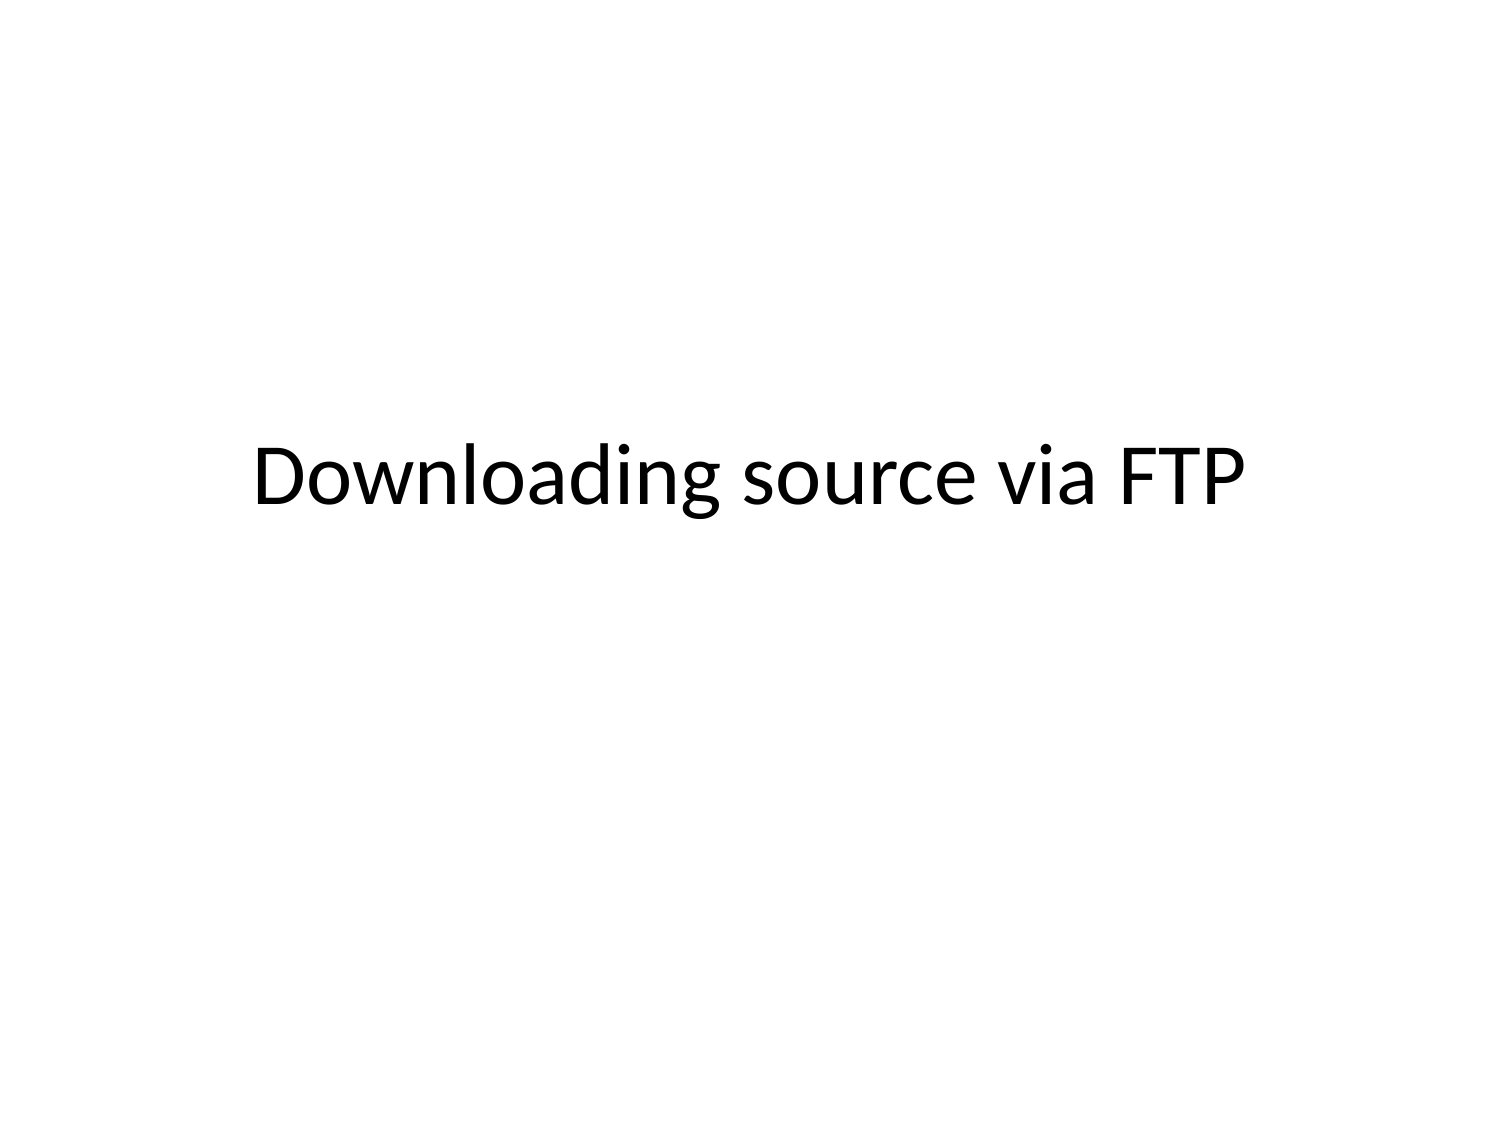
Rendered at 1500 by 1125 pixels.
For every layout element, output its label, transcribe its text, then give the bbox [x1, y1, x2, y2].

title Downloading source via FTP [112, 349, 1388, 591]
